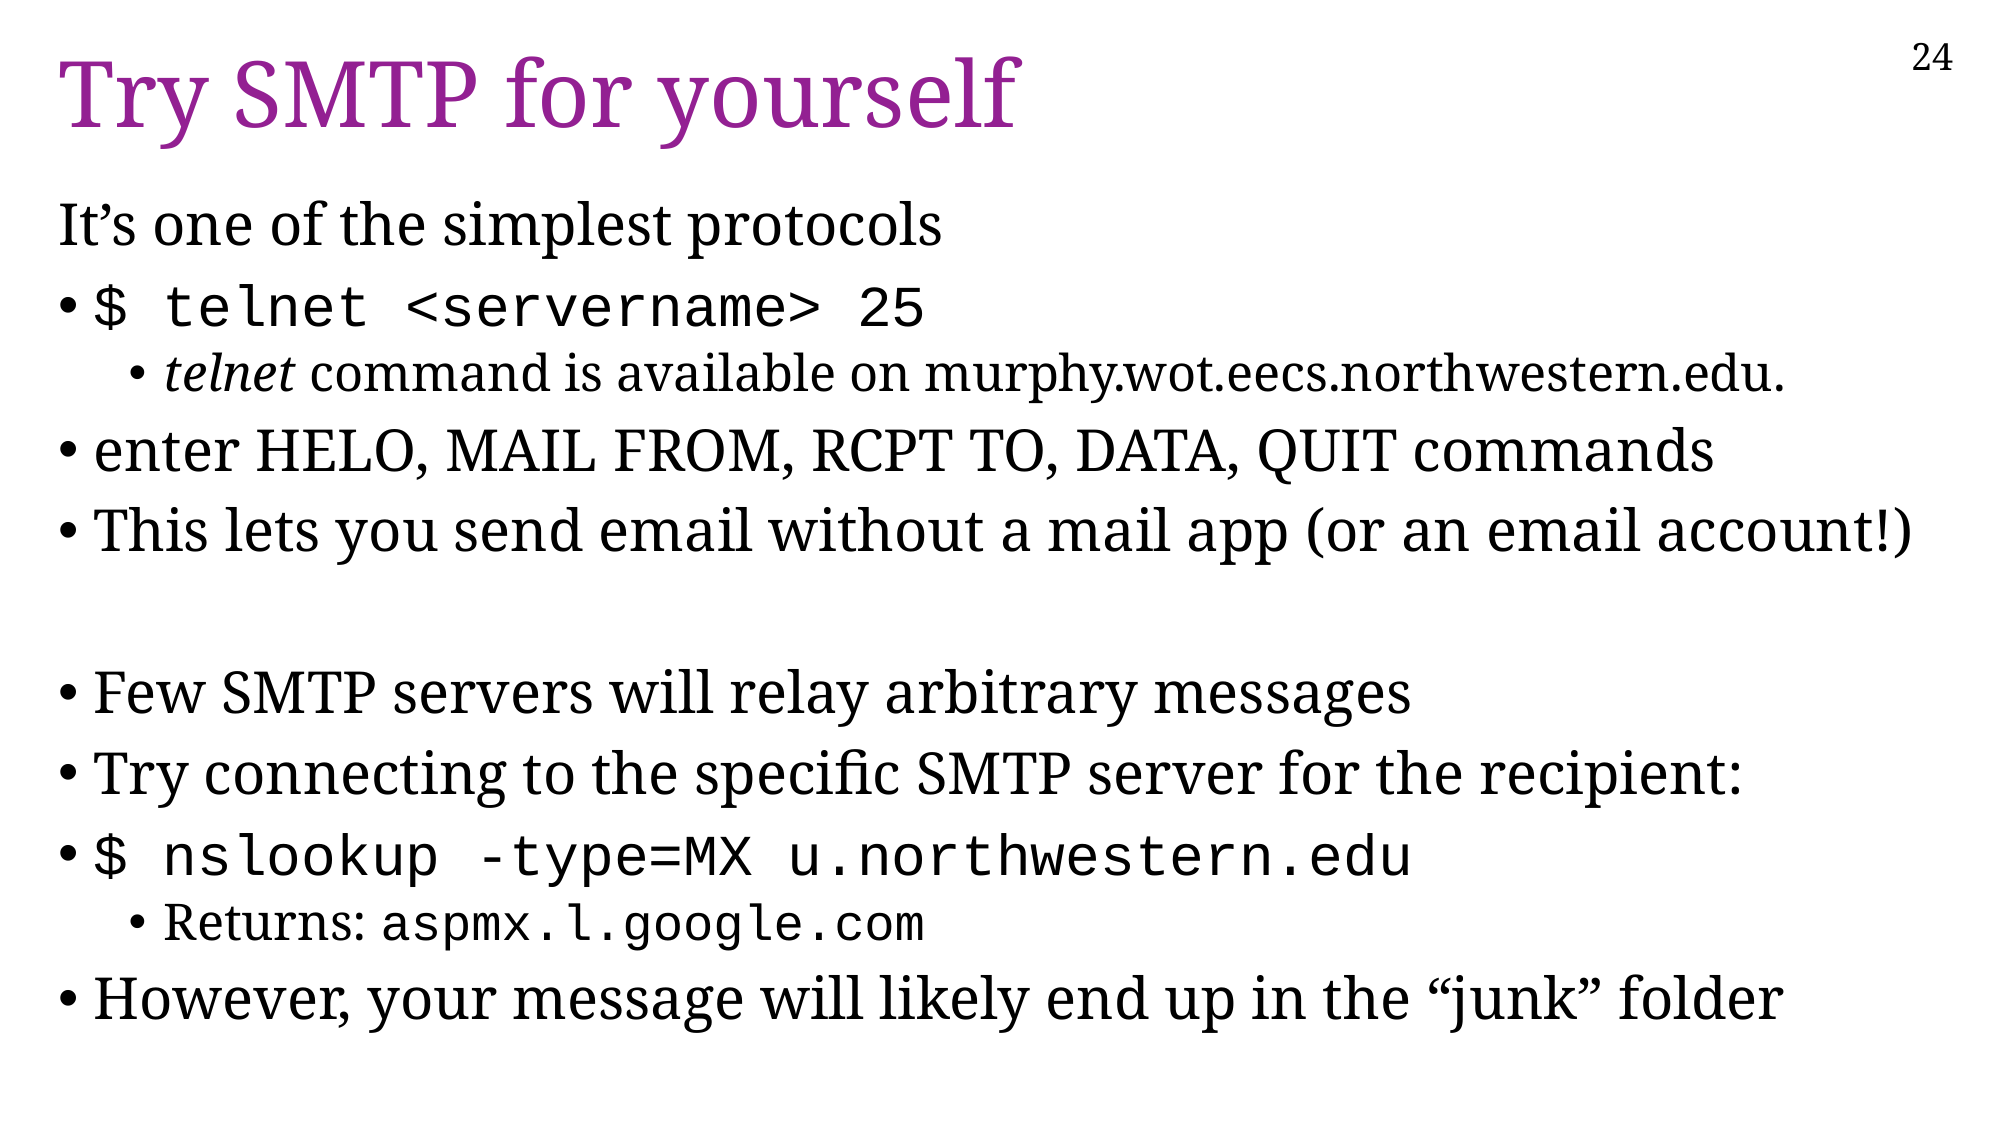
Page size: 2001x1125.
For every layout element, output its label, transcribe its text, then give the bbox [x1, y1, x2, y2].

title Try SMTP for yourself [43, 25, 1953, 171]
list It’s one of the simplest protocols $ telnet <servername> 25 telnet command is available on murphy.wot.eecs.northwestern.edu. enter HELO, MAIL FROM, RCPT TO, DATA, QUIT commands This lets you send email without a mail app (or an email account!) Few SMTP servers will relay arbitrary messages Try connecting to the specific SMTP server for the recipient: $ nslookup -type=MX u.northwestern.edu Returns: aspmx.l.google.com However, your message will likely end up in the “junk” folder [43, 188, 1953, 1106]
